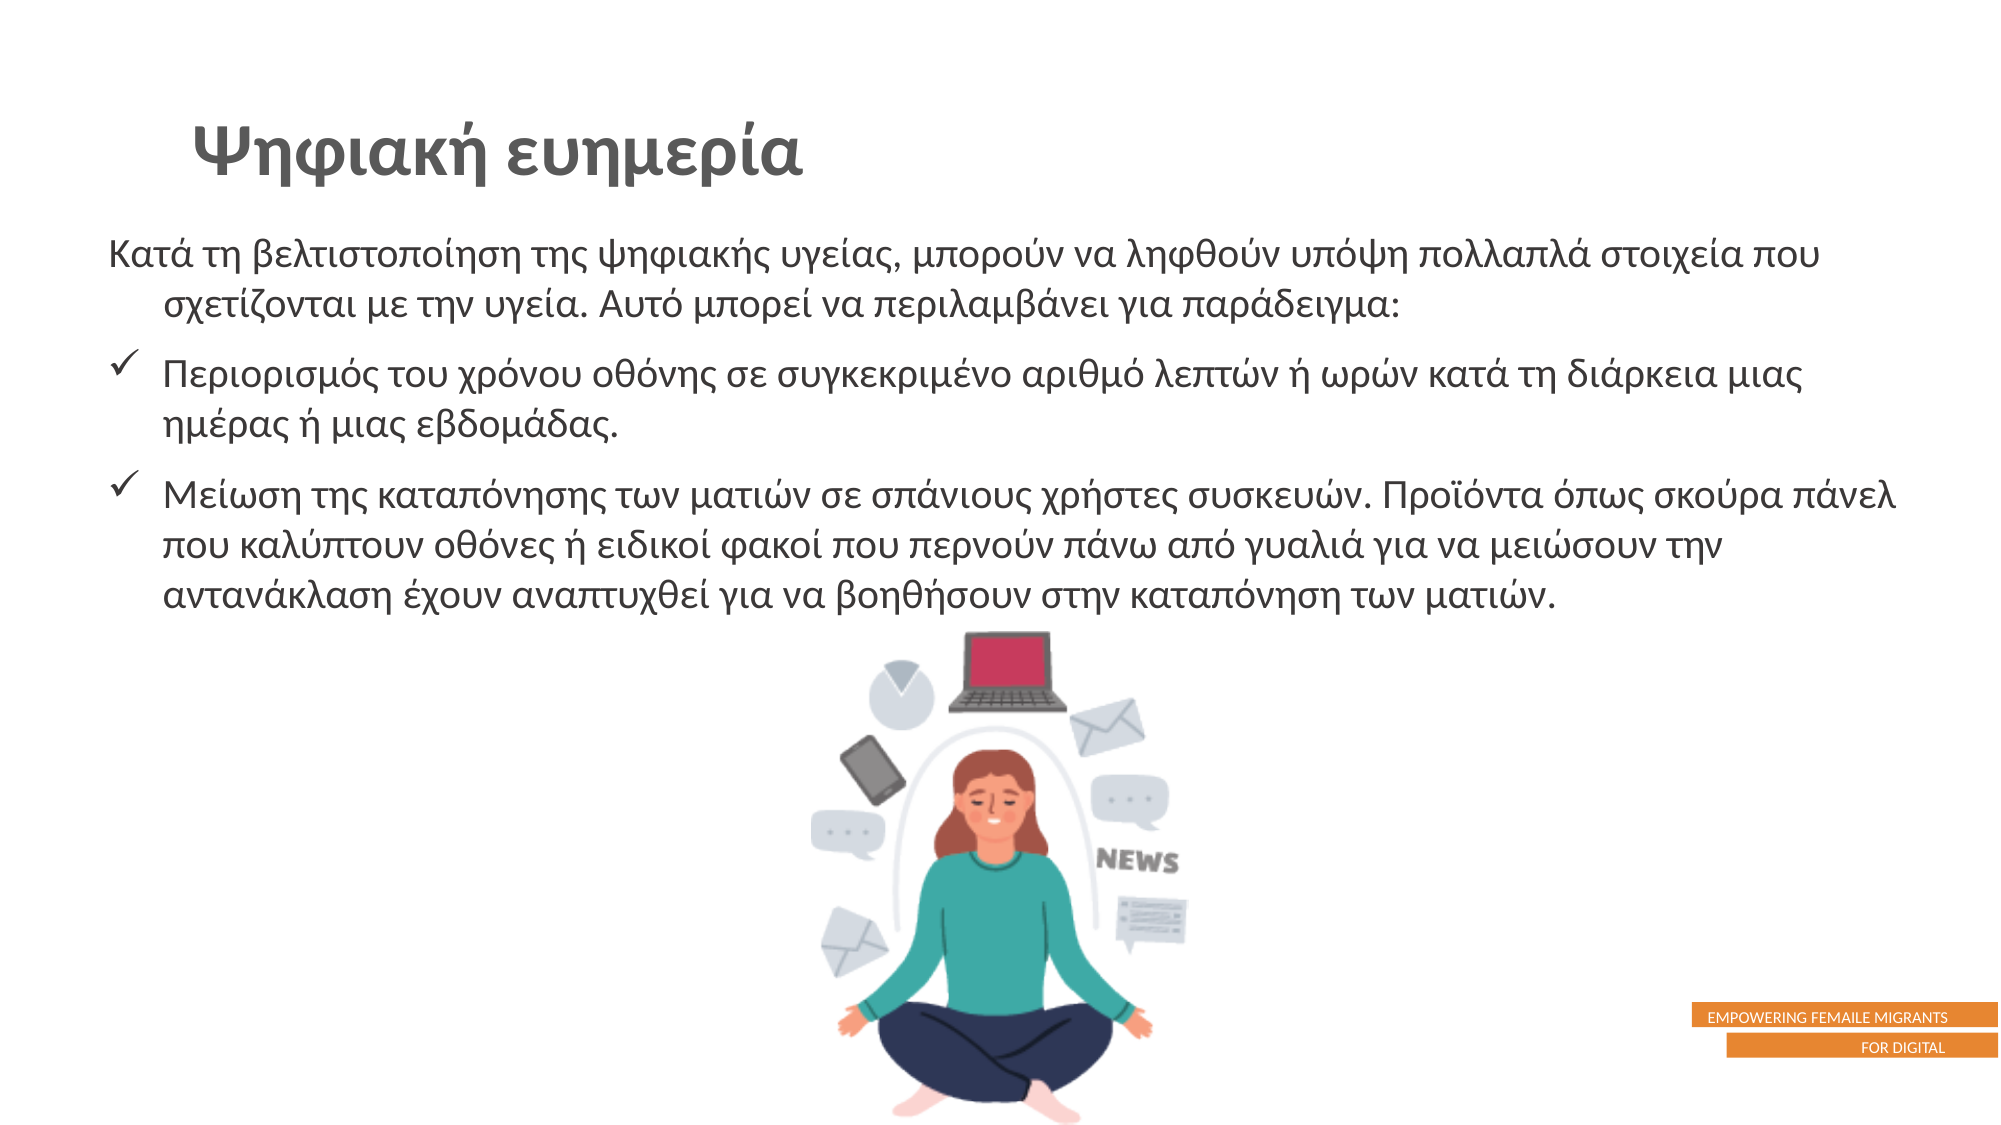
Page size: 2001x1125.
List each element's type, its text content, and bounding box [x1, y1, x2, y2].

picture [811, 631, 1189, 1125]
text_box Ψηφιακή ευημερία [178, 93, 1917, 217]
text_box Κατά τη βελτιστοποίηση της ψηφιακής υγείας, μπορούν να ληφθούν υπόψη πολλαπλά στοιχεία που σχετίζονται με την υγεία. Αυτό μπορεί να περιλαμβάνει για παράδειγμα: Περιορισμός του χρόνου οθόνης σε συγκεκριμένο αριθμό λεπτών ή ωρών κατά τη διάρκεια μιας ημέρας ή μιας εβδομάδας. Μείωση της καταπόνησης των ματιών σε σπάνιους χρήστες συσκευών. Προϊόντα όπως σκούρα πάνελ που καλύπτουν οθόνες ή ειδικοί φακοί που περνούν πάνω από γυαλιά για να μειώσουν την αντανάκλαση έχουν αναπτυχθεί για να βοηθήσουν στην καταπόνηση των ματιών. [92, 217, 1918, 961]
